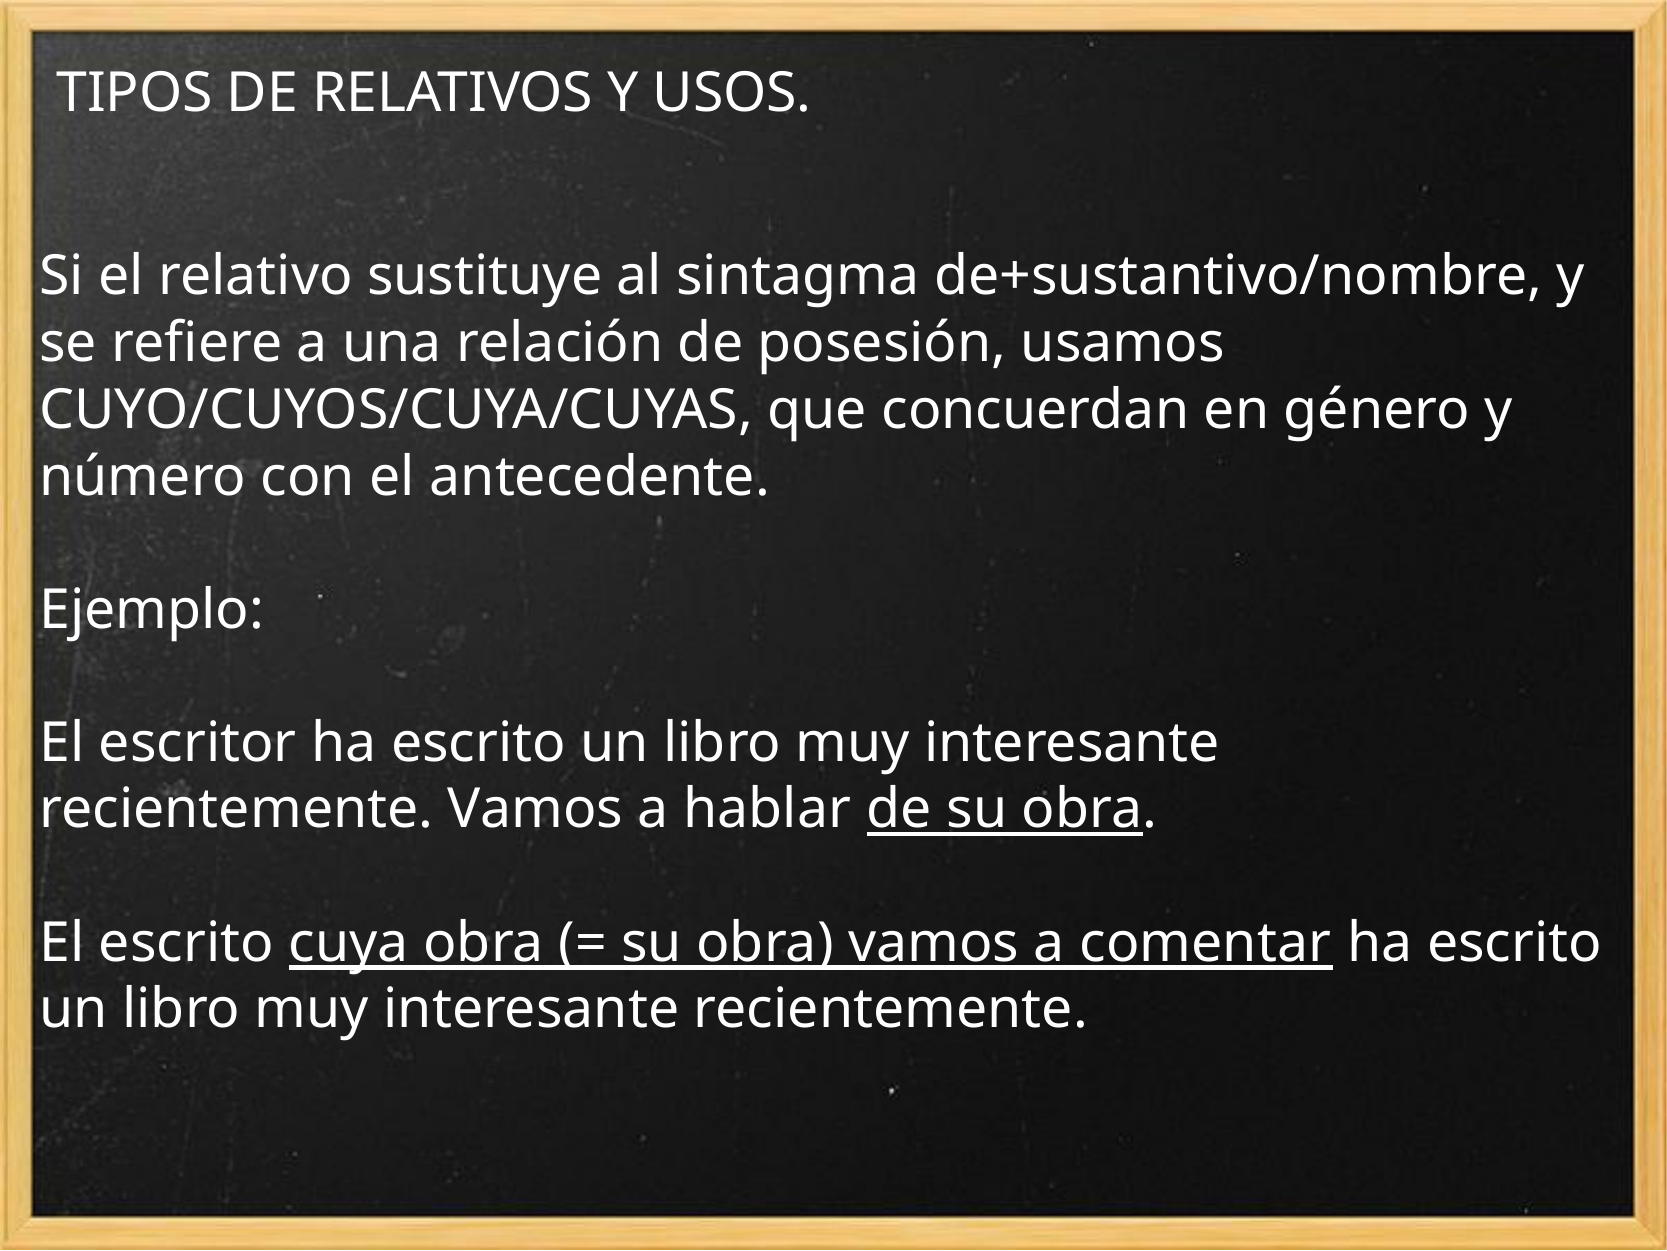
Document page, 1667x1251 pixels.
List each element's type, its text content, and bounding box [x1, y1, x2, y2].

title TIPOS DE RELATIVOS Y USOS. [50, 50, 1630, 213]
picture [0, 0, 1667, 1250]
list Si el relativo sustituye al sintagma de+sustantivo/nombre, y se refiere a una relación de posesión, usamos CUYO/CUYOS/CUYA/CUYAS, que concuerdan en género y número con el antecedente. Ejemplo: El escritor ha escrito un libro muy interesante recientemente. Vamos a hablar de su obra. El escrito cuya obra (= su obra) vamos a comentar ha escrito un libro muy interesante recientemente. [33, 233, 1612, 1145]
